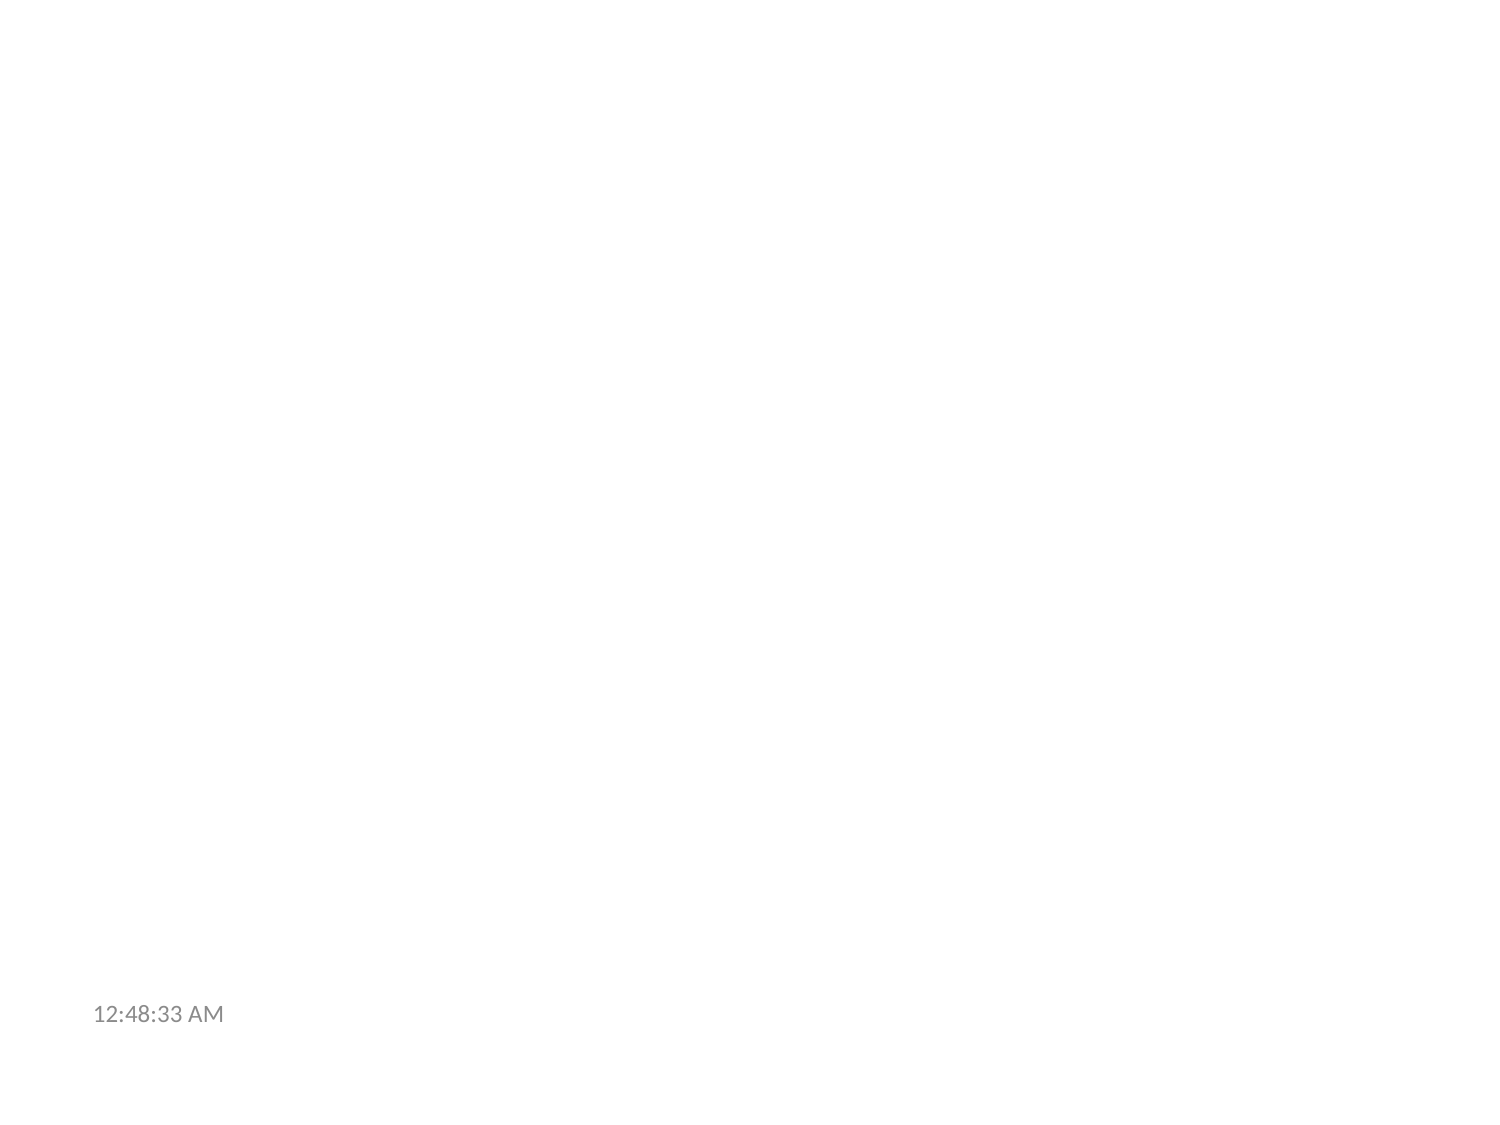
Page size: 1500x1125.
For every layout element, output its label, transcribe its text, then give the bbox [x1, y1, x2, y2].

text_box 3:35:09 PM [77, 982, 428, 1043]
